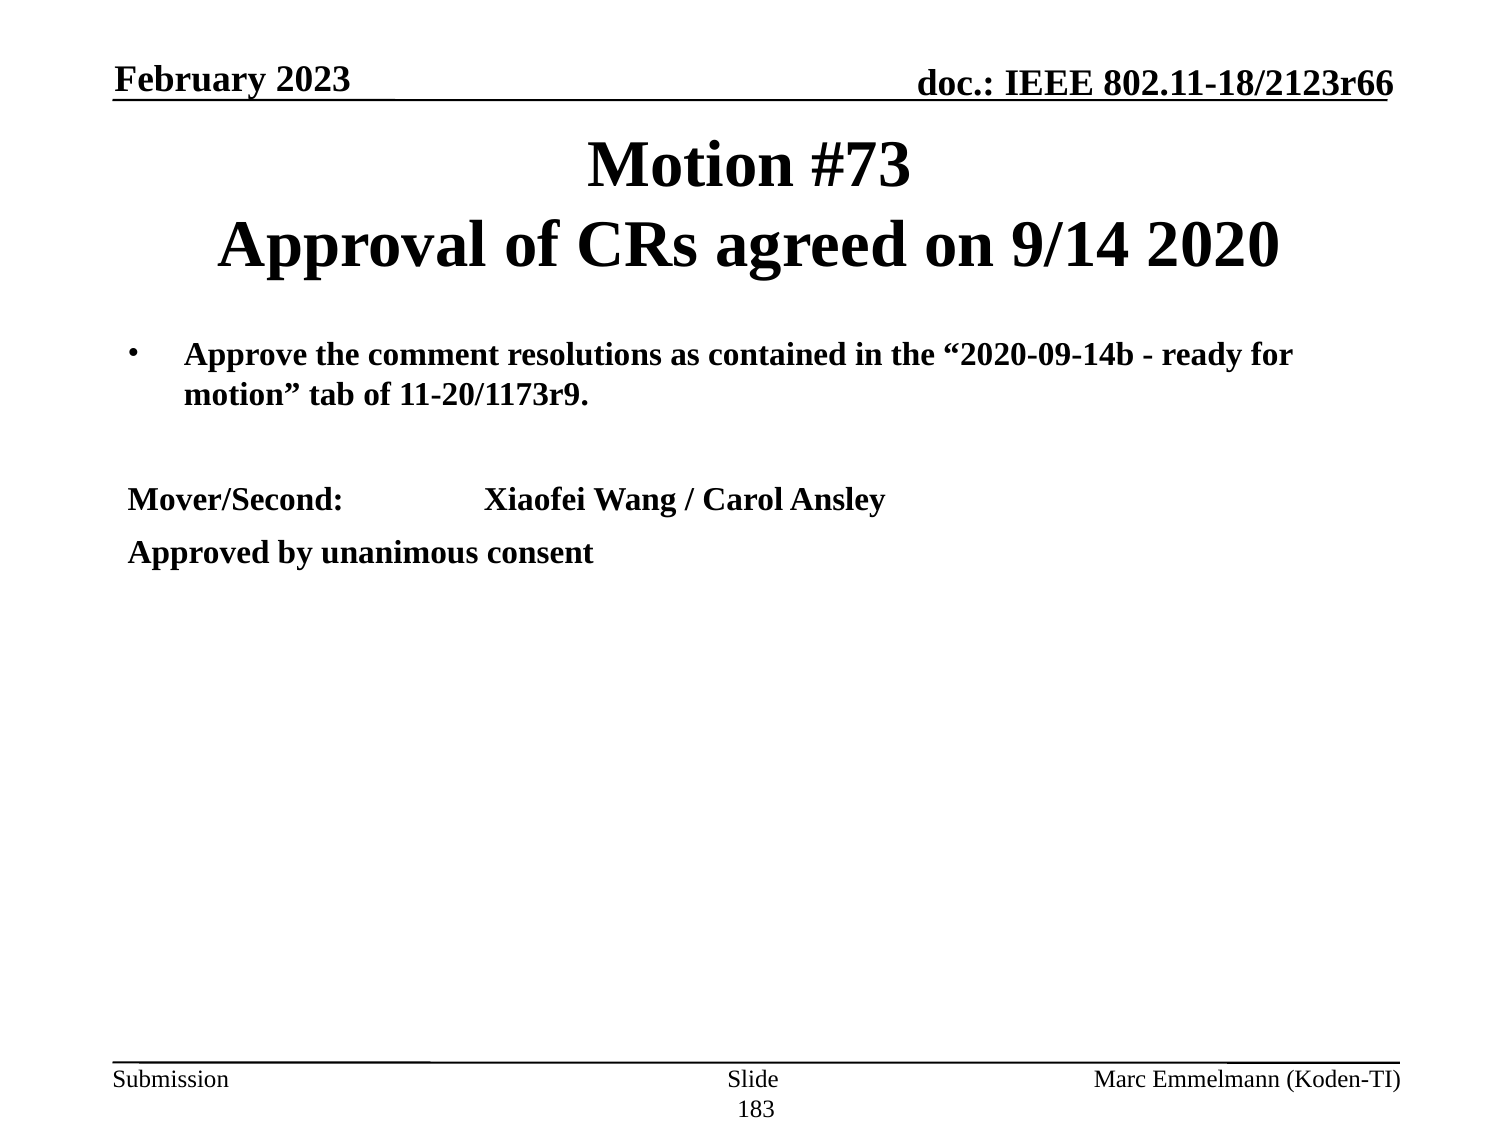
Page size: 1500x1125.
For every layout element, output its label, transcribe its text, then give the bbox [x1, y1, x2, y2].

footer Marc Emmelmann (Koden-TI) [878, 1061, 1402, 1093]
slide_number Slide 183 [712, 1061, 800, 1123]
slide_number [114, 54, 423, 100]
title Motion #73 Approval of CRs agreed on 9/14 2020 [112, 112, 1388, 288]
list Approve the comment resolutions as contained in the “2020-09-14b - ready for motion” tab of 11-20/1173r9. Mover/Second: Xiaofei Wang / Carol Ansley Approved by unanimous consent [112, 324, 1388, 1000]
